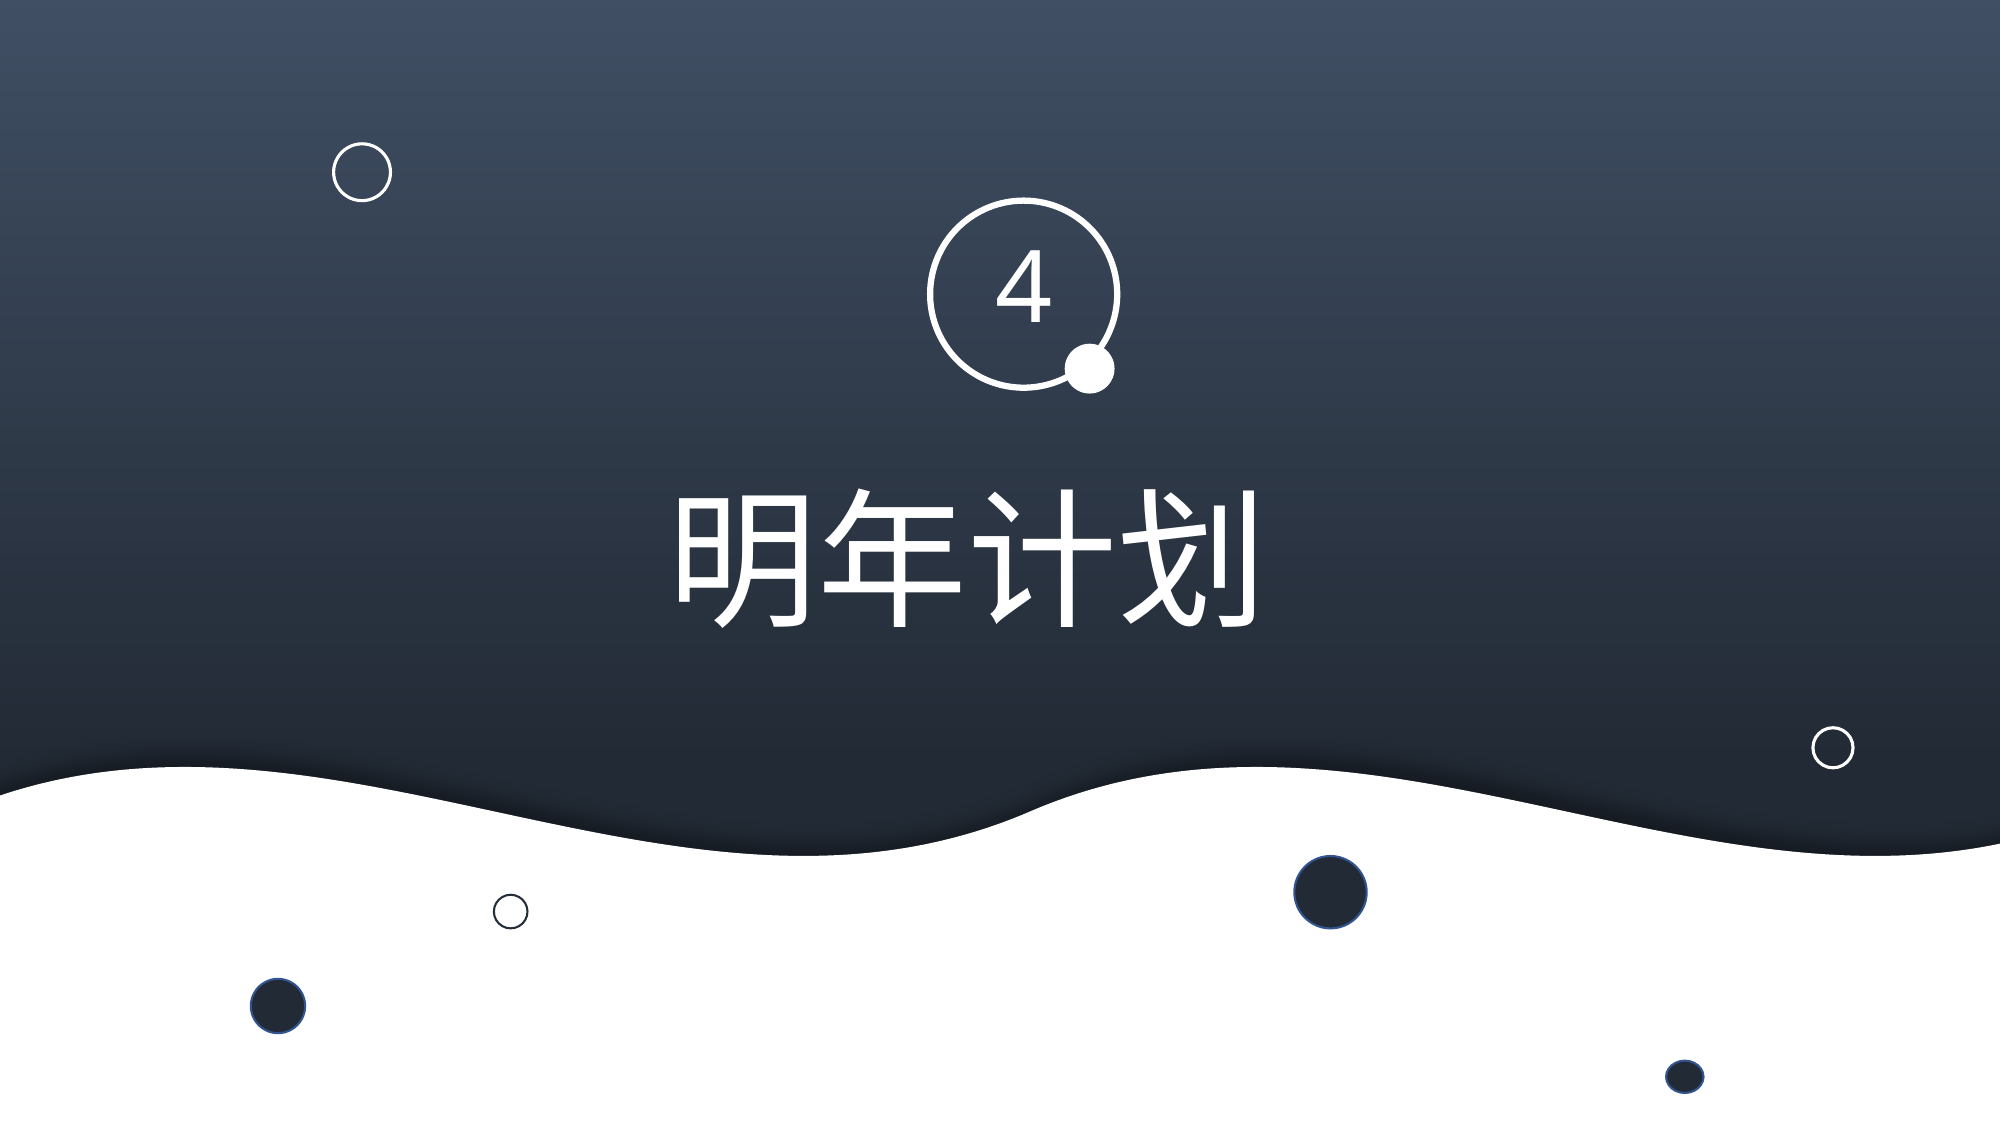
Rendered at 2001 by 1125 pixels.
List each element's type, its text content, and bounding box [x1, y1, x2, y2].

text_box [0, 765, 2000, 1125]
text_box [1665, 1059, 1705, 1095]
text_box [1072, 388, 1107, 395]
text_box [1811, 726, 1855, 769]
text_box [930, 200, 1118, 388]
text_box [1293, 854, 1368, 930]
text_box [492, 893, 529, 930]
text_box 明年计划 [652, 458, 1395, 653]
text_box [249, 977, 307, 1035]
text_box [0, 0, 2000, 829]
text_box [332, 142, 392, 202]
